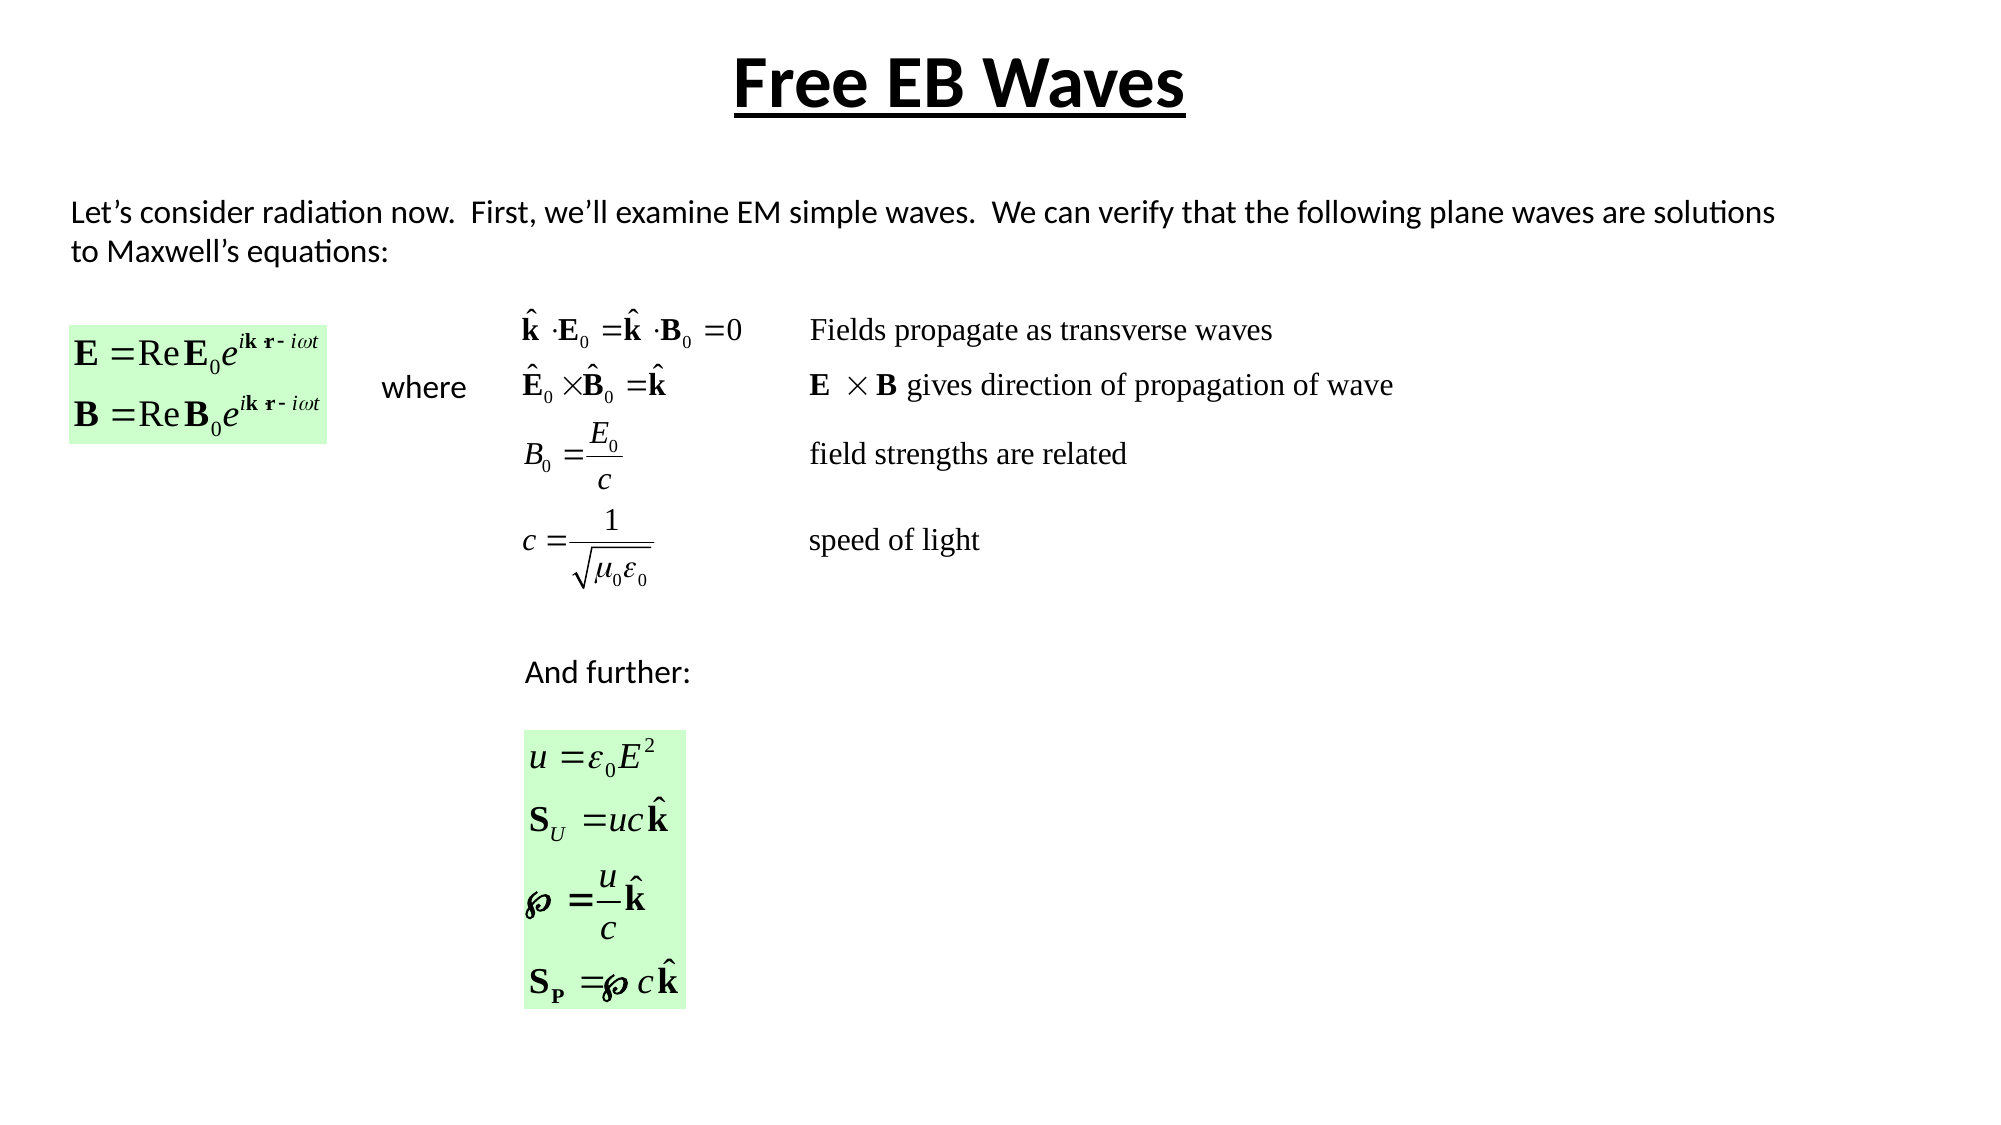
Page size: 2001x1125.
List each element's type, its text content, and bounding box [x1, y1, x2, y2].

title Free EB Waves [558, 17, 1362, 132]
text_box Let’s consider radiation now. First, we’ll examine EM simple waves. We can verify that the following plane waves are solutions to Maxwell’s equations: [55, 182, 1804, 277]
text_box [524, 730, 687, 1010]
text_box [517, 303, 1399, 595]
text_box where [366, 358, 482, 413]
text_box And further: [510, 642, 730, 698]
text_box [68, 325, 327, 444]
